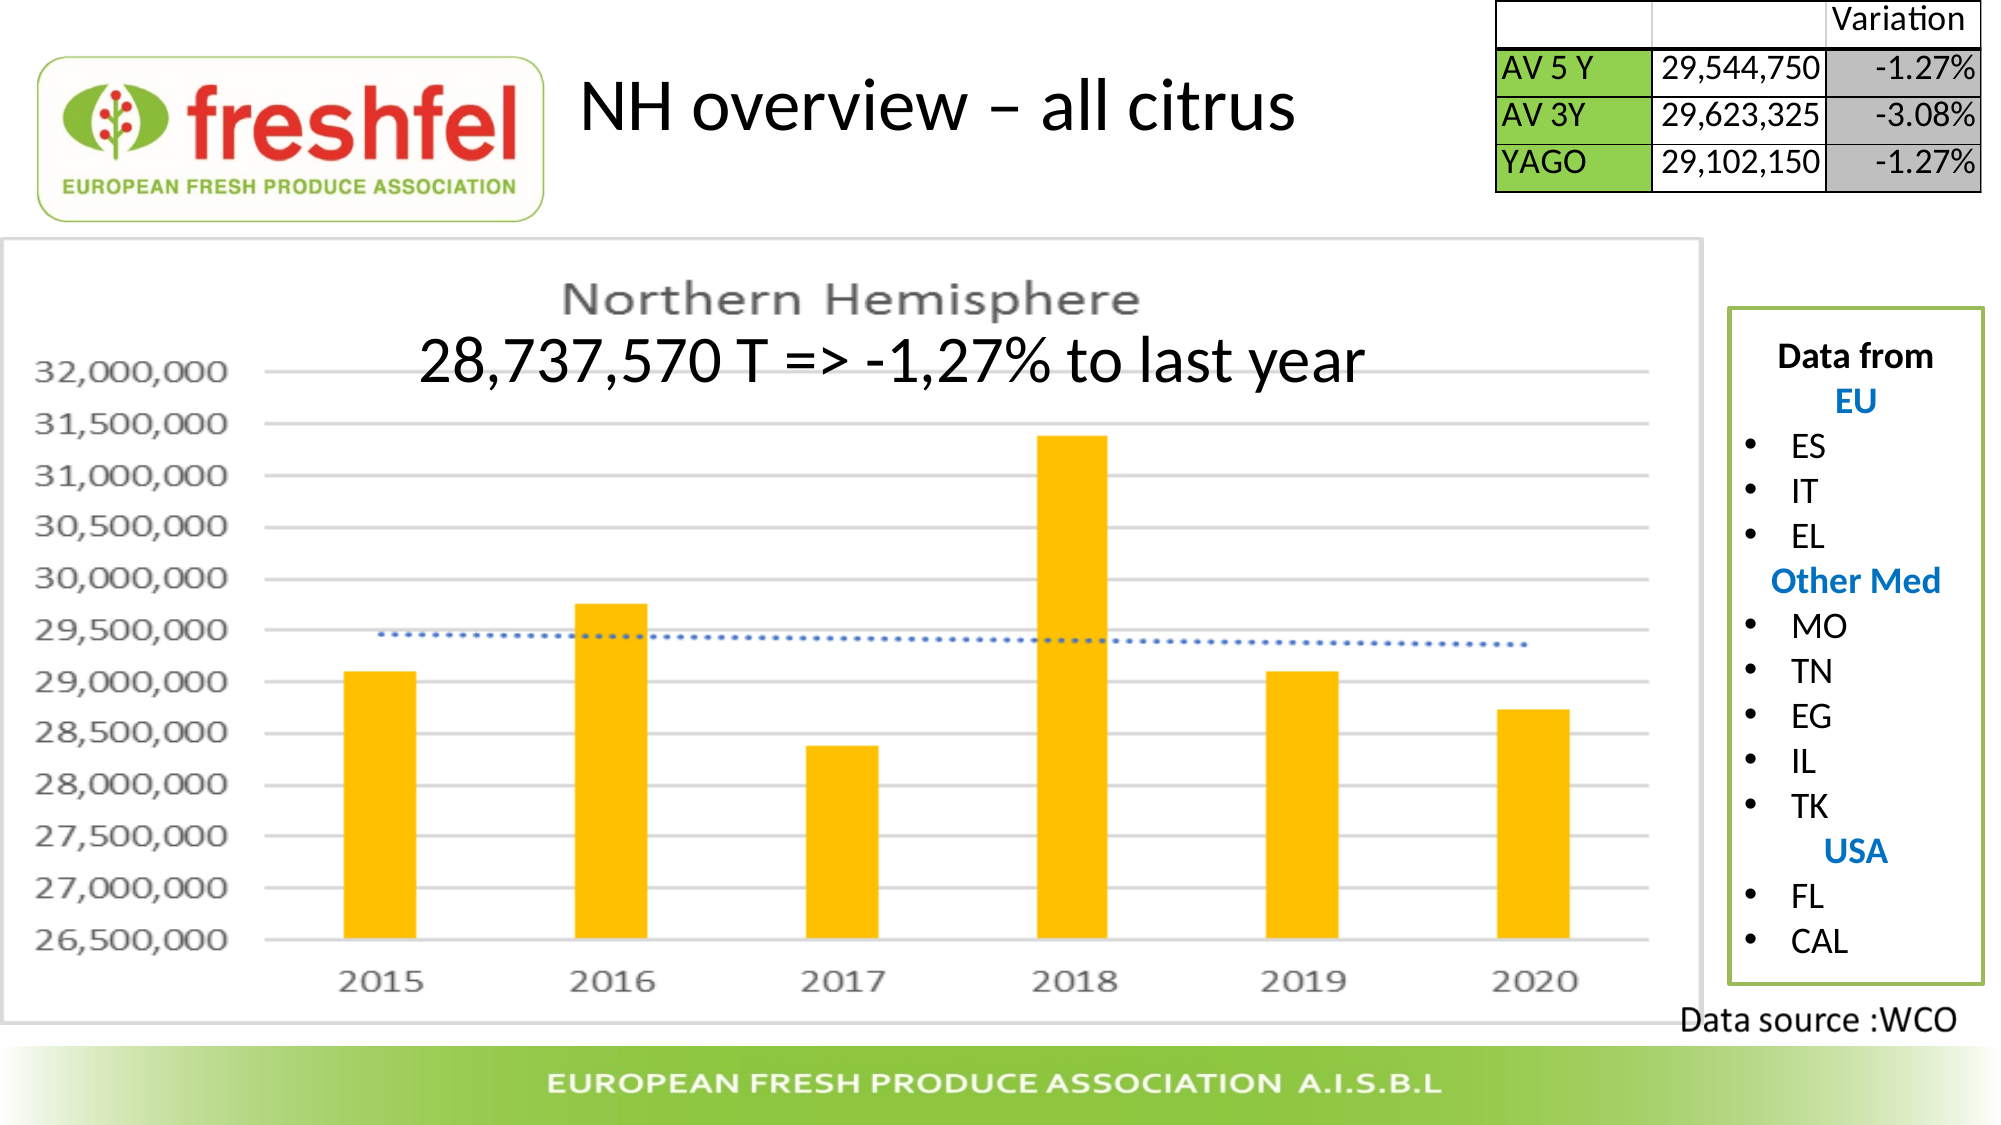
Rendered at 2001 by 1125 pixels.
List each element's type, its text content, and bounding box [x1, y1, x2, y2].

title NH overview – all citrus [192, 0, 1701, 210]
picture [35, 55, 545, 223]
picture [1494, 0, 1984, 195]
text_box Data from EU ES IT EL Other Med MO TN EG IL TK USA FL CAL [1727, 306, 1985, 982]
picture [0, 237, 2000, 1125]
